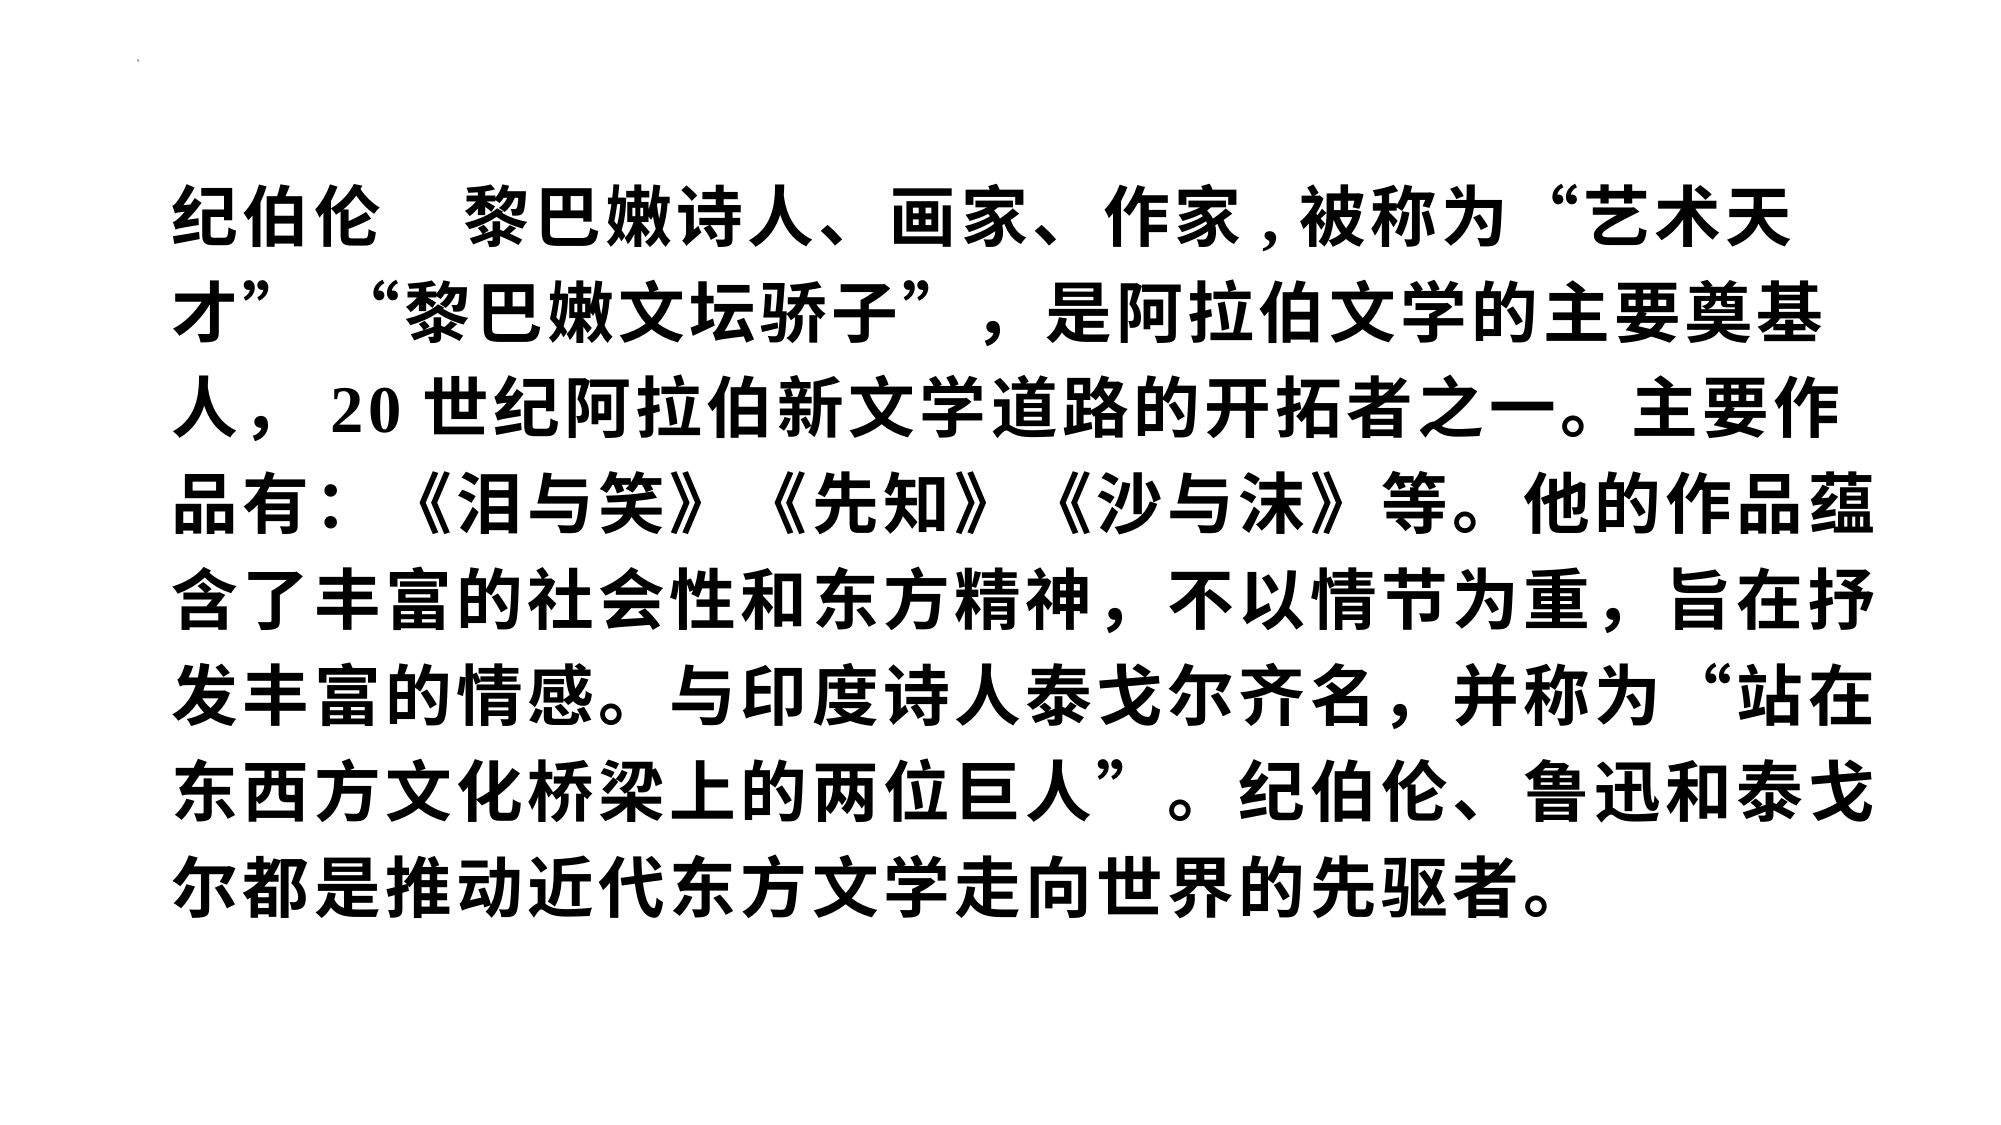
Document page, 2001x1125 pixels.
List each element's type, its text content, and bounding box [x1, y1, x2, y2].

text_box 纪伯伦 黎巴嫩诗人、画家、作家,被称为“艺术天才” “黎巴嫩文坛骄子”，是阿拉伯文学的主要奠基人，20世纪阿拉伯新文学道路的开拓者之一。主要作品有：《泪与笑》《先知》《沙与沫》等。他的作品蕴含了丰富的社会性和东方精神，不以情节为重，旨在抒发丰富的情感。与印度诗人泰戈尔齐名，并称为“站在东西方文化桥梁上的两位巨人”。纪伯伦、鲁迅和泰戈尔都是推动近代东方文学走向世界的先驱者。 [161, 130, 1895, 930]
